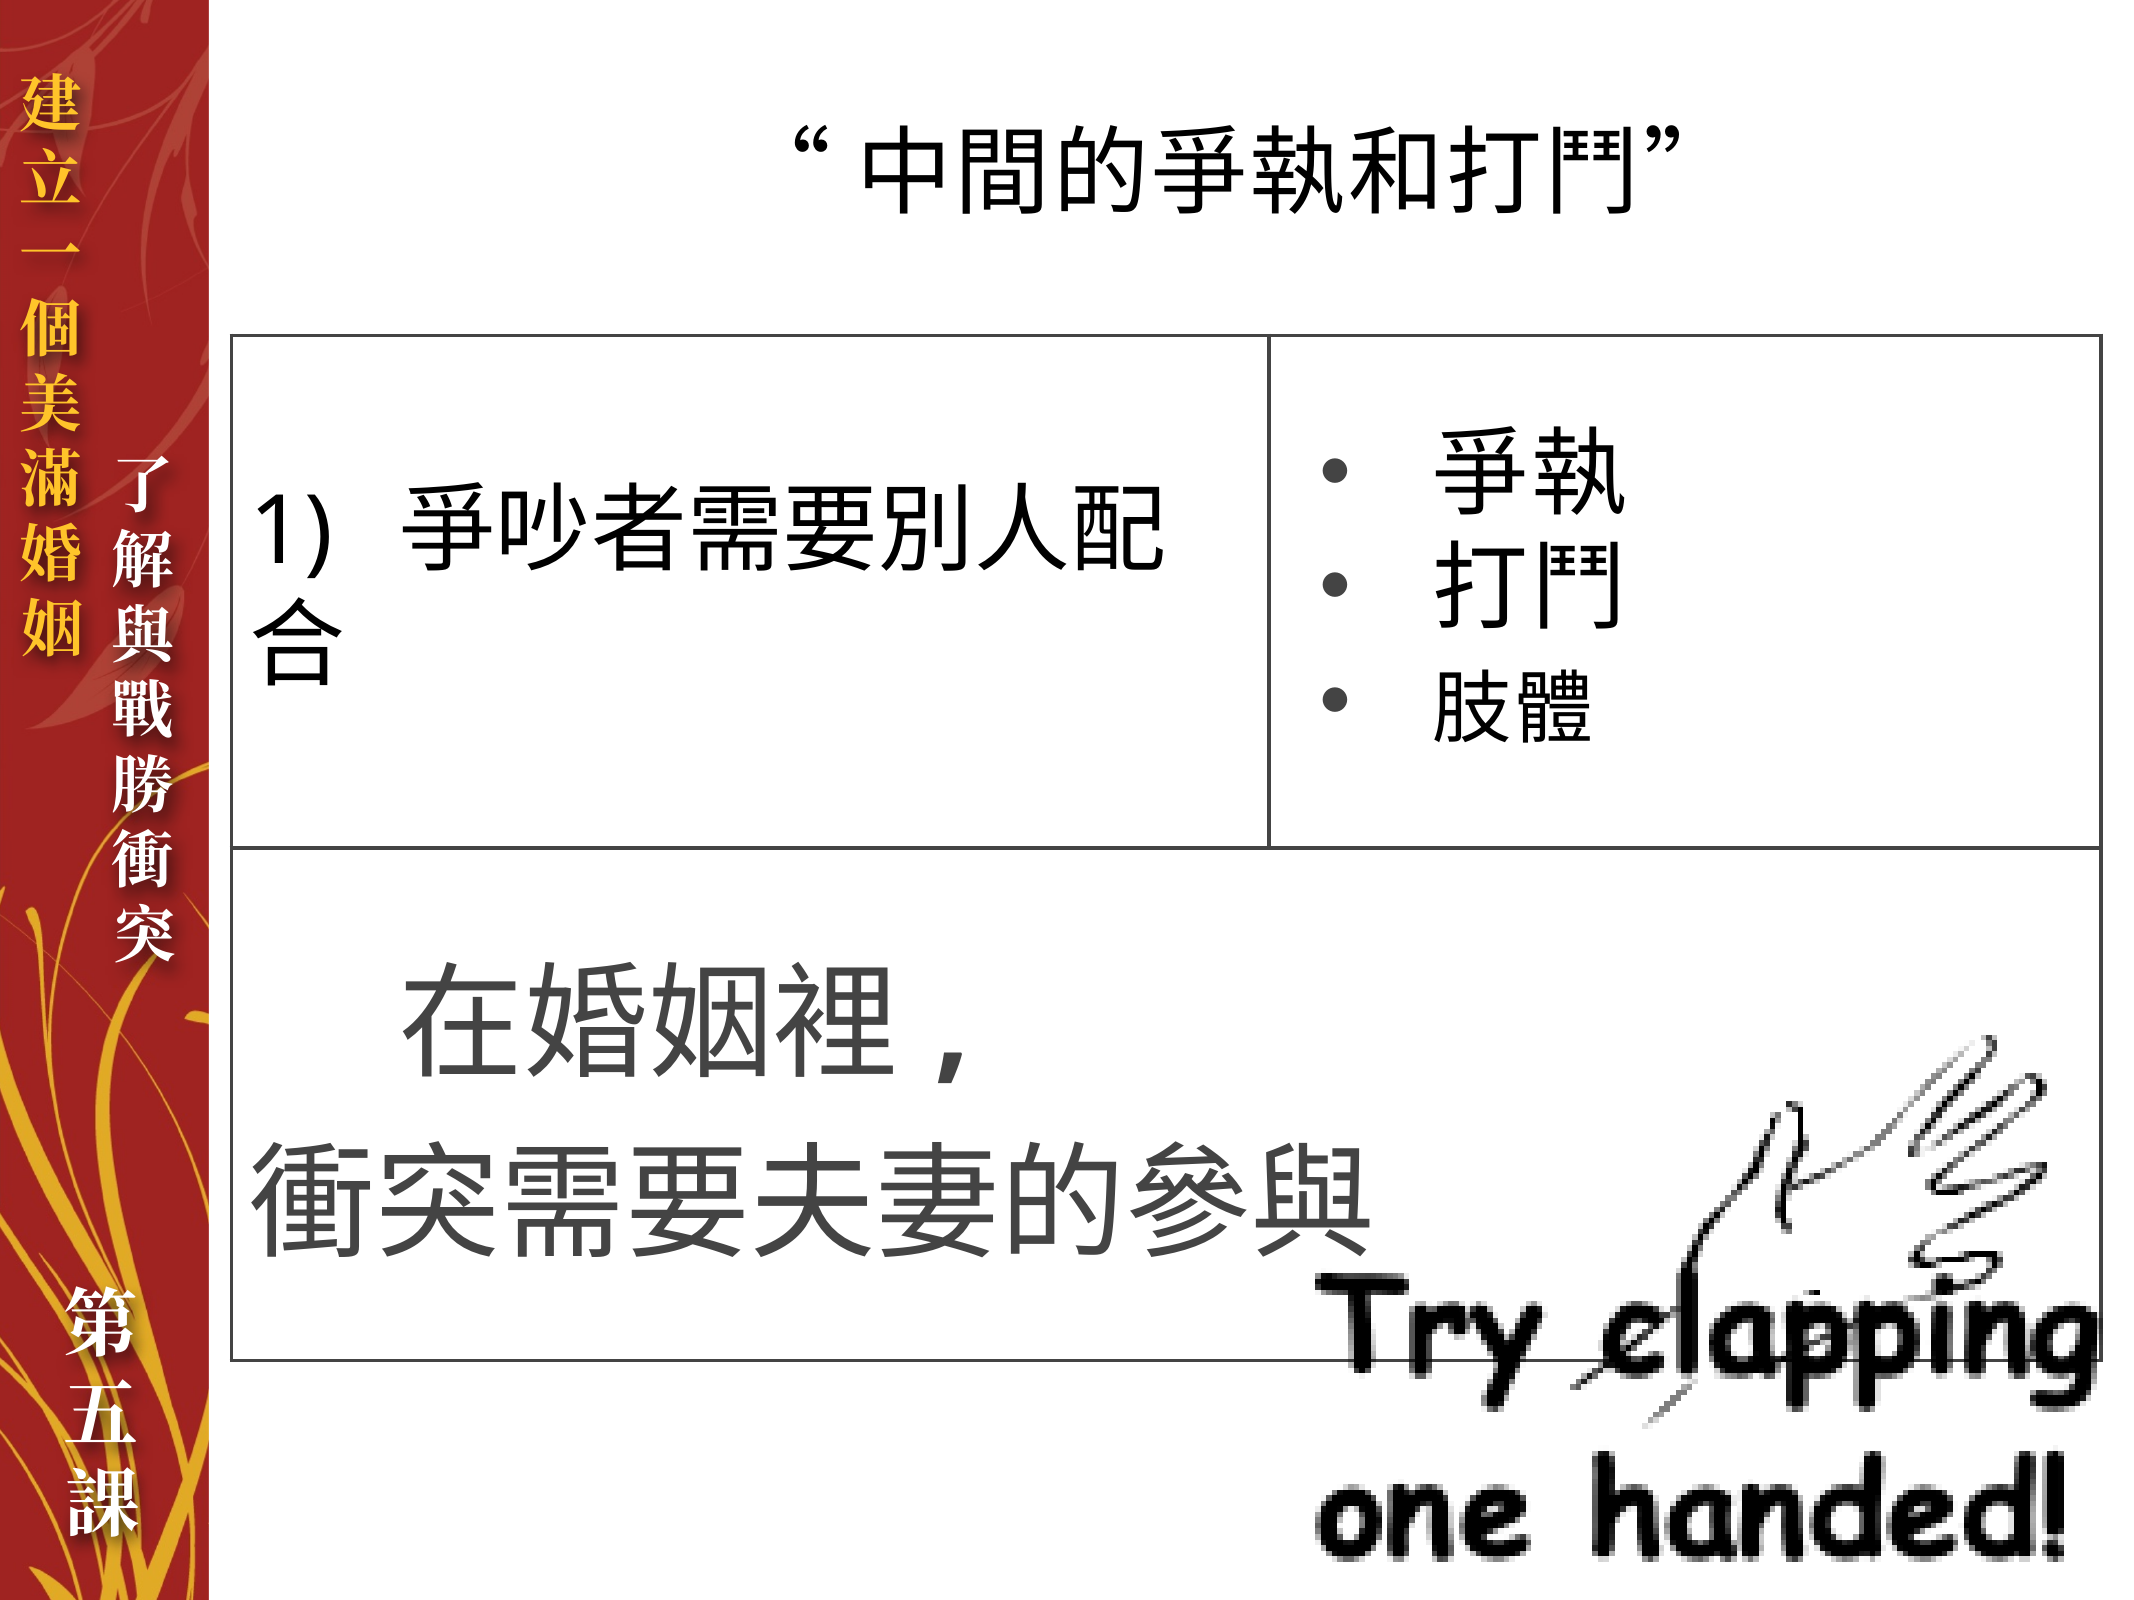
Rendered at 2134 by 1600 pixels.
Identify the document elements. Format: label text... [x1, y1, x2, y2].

text_box “中間的爭執和打鬥” [726, 91, 1748, 234]
picture [0, 0, 208, 1600]
table_cell 在婚姻裡, 衝突需要夫妻的參與 [233, 850, 2099, 1359]
picture [1309, 1034, 2134, 1590]
table_header • 爭執 • 打鬥 • 肢體 [1271, 337, 2099, 846]
table_header 1) 爭吵者需要別人配合 [233, 337, 1267, 846]
